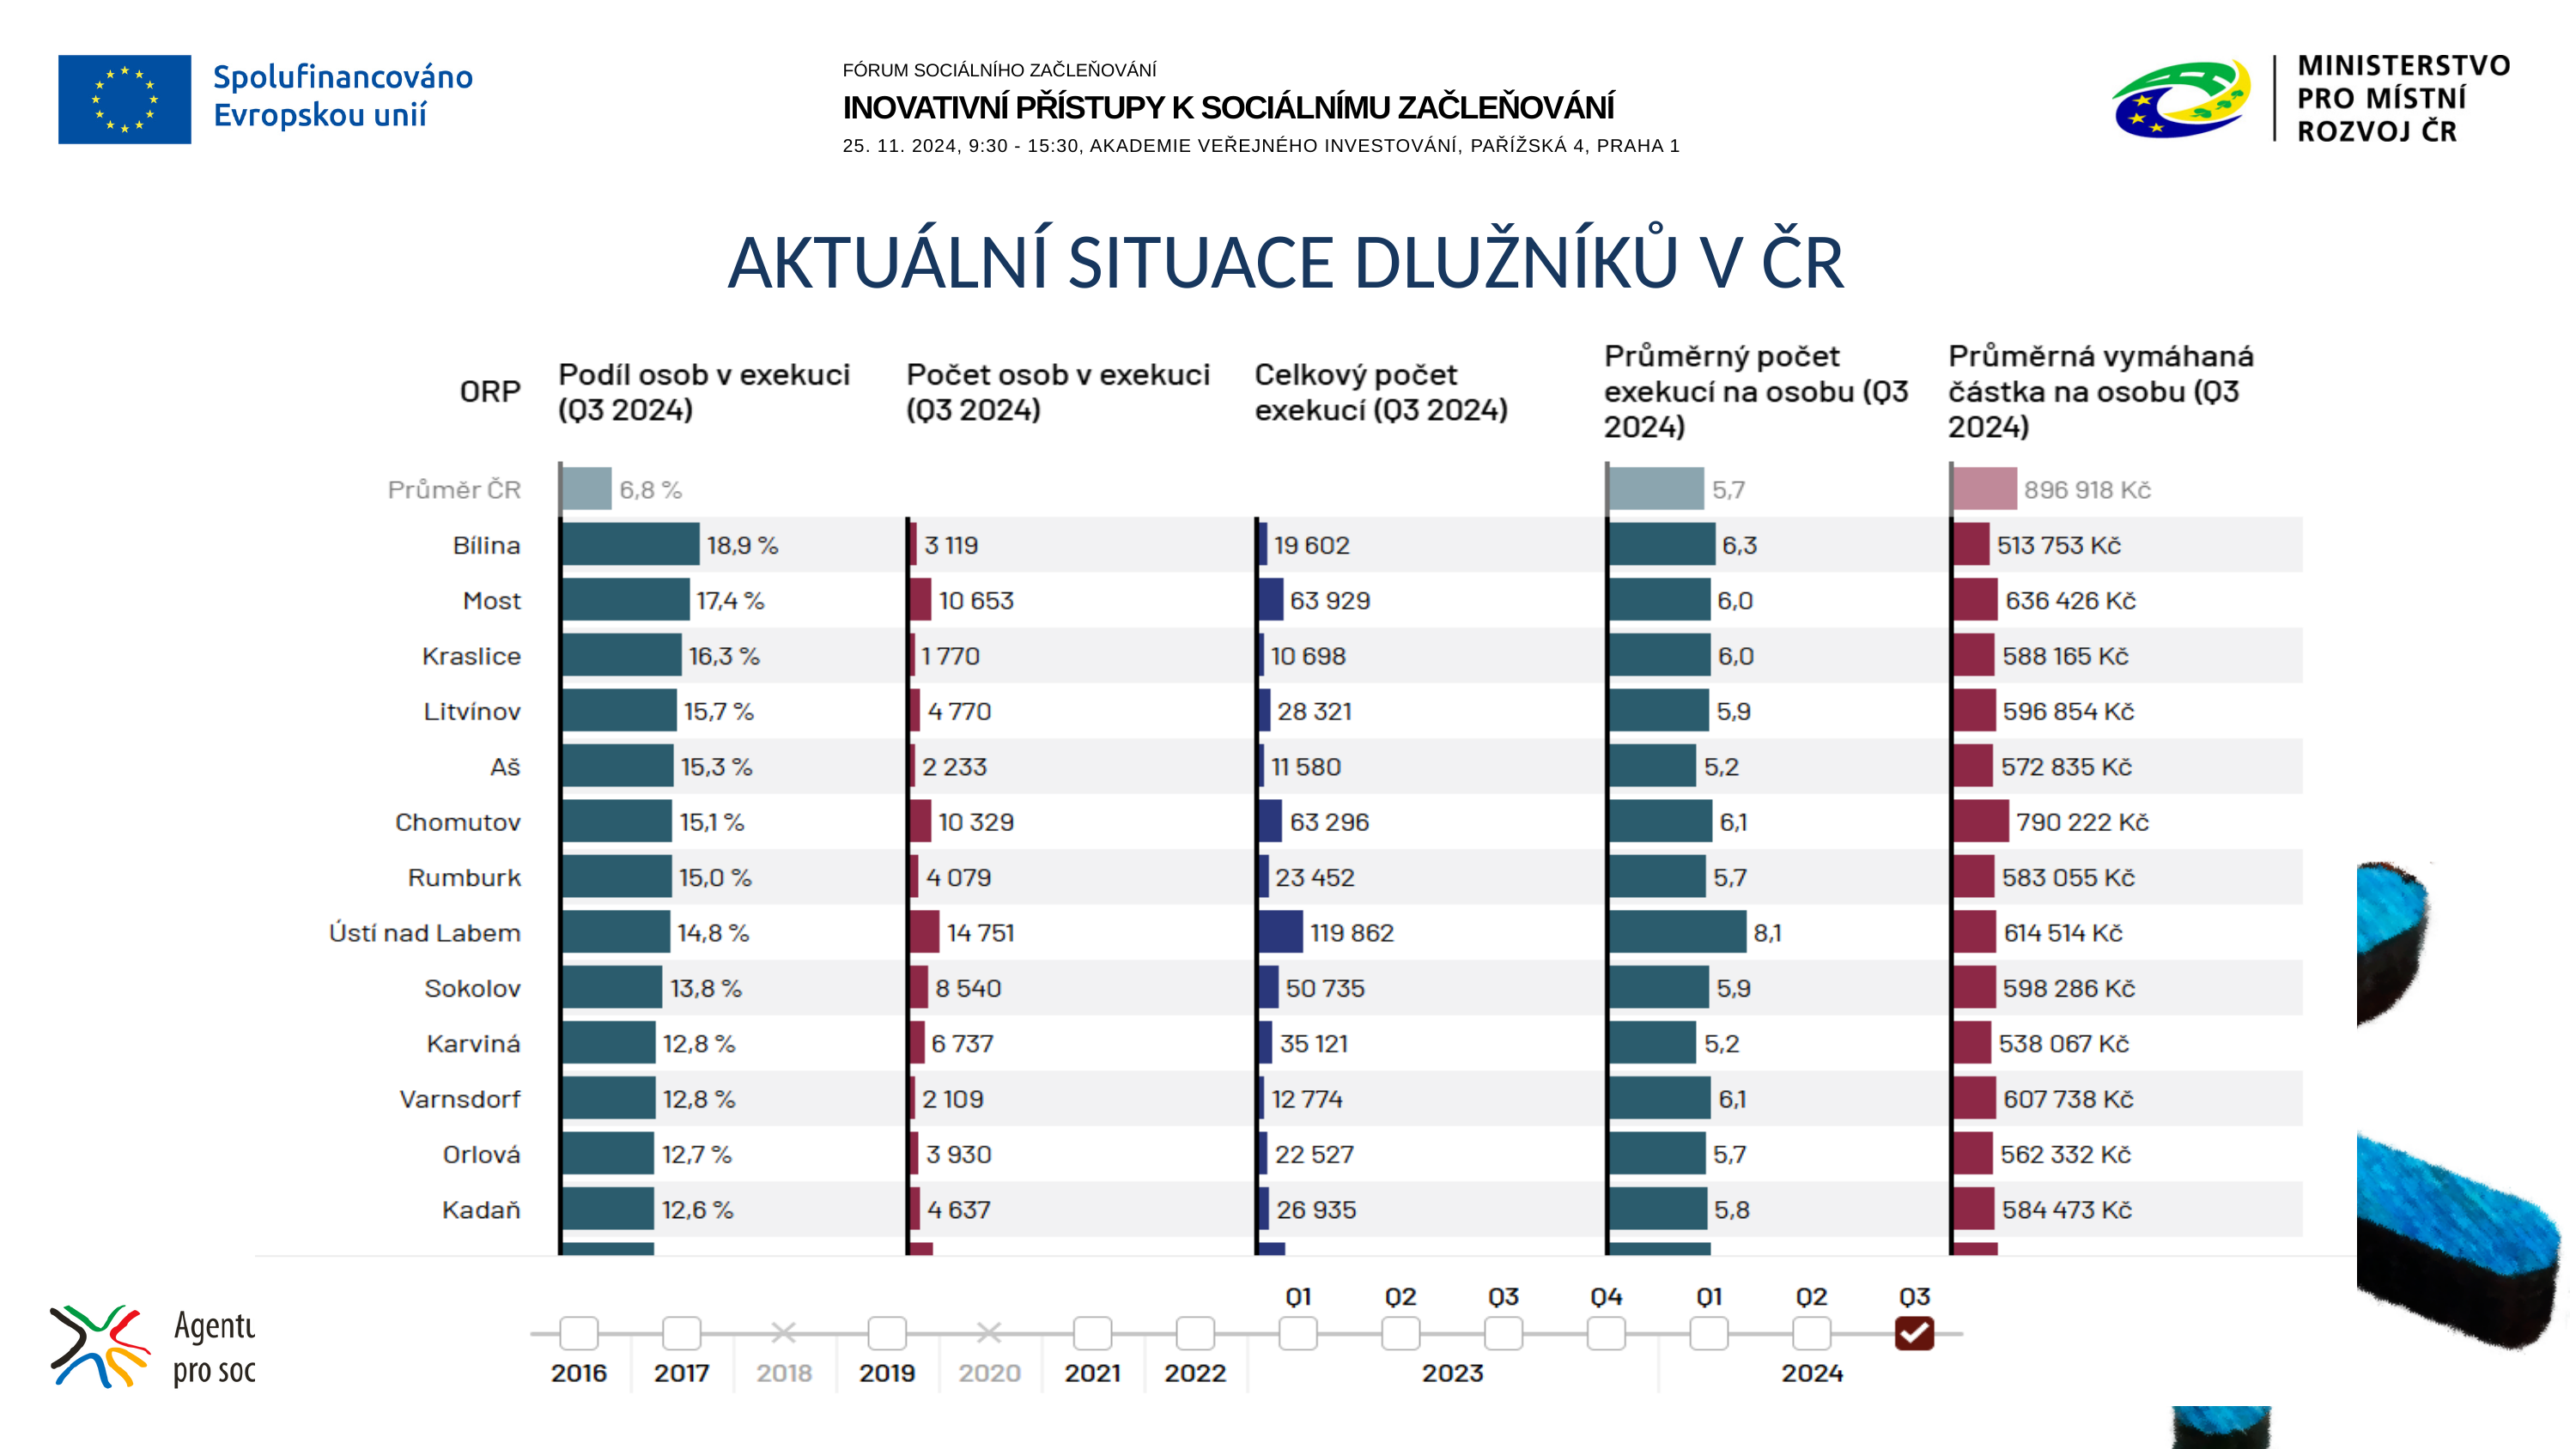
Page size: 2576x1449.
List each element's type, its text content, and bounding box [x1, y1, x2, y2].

picture [32, 306, 2570, 1449]
picture [48, 40, 489, 155]
title Aktuální situace dlužníků v ČR [448, 175, 2128, 304]
picture [2111, 55, 2510, 142]
